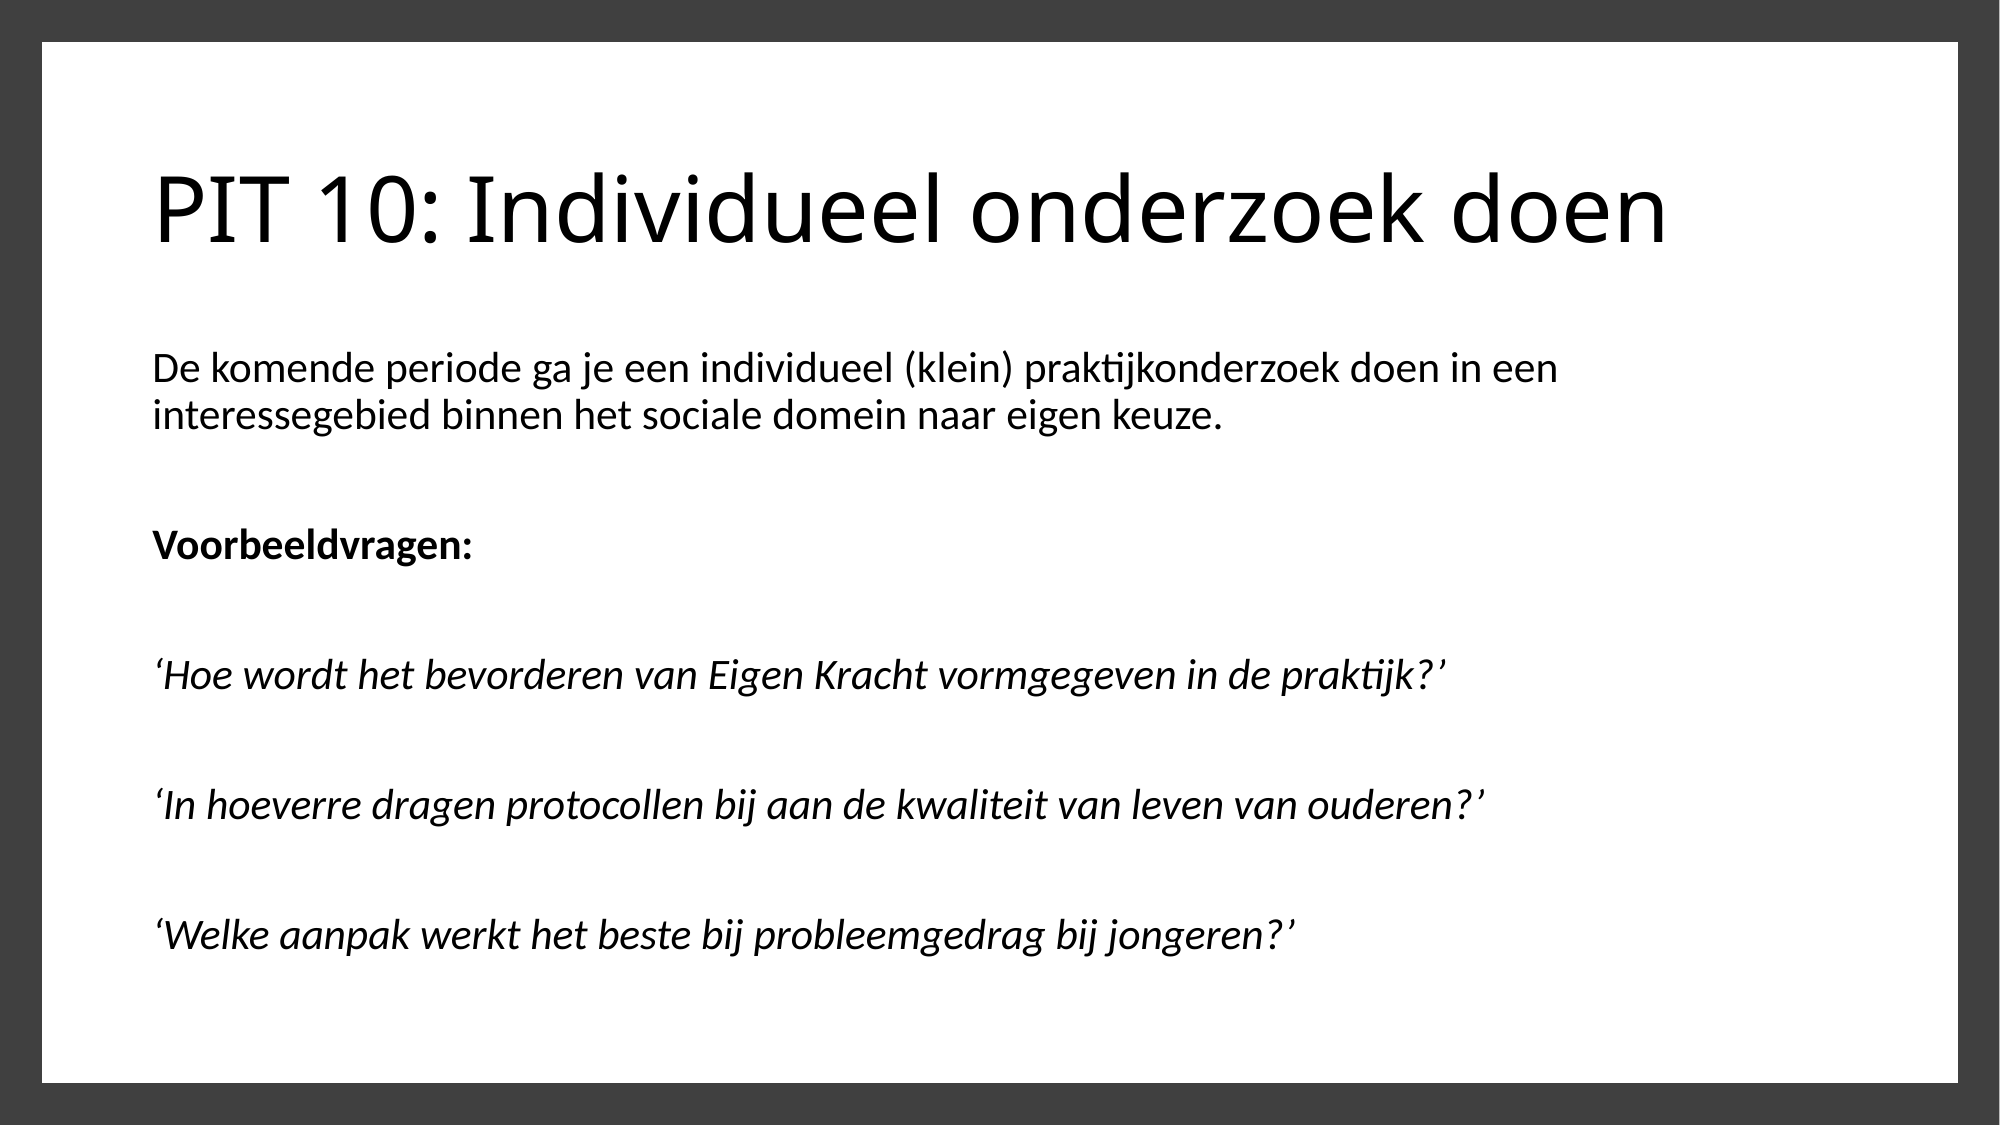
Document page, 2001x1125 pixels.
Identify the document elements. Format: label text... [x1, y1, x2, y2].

list De komende periode ga je een individueel (klein) praktijkonderzoek doen in een interessegebied binnen het sociale domein naar eigen keuze. Voorbeeldvragen: ‘Hoe wordt het bevorderen van Eigen Kracht vormgegeven in de praktijk?’ ‘In hoeverre dragen protocollen bij aan de kwaliteit van leven van ouderen?’ ‘Welke aanpak werkt het beste bij probleemgedrag bij jongeren?’ [137, 337, 1863, 973]
title PIT 10: Individueel onderzoek doen [137, 103, 1863, 322]
text_box [52, 51, 1948, 1073]
text_box [0, 0, 2000, 1125]
